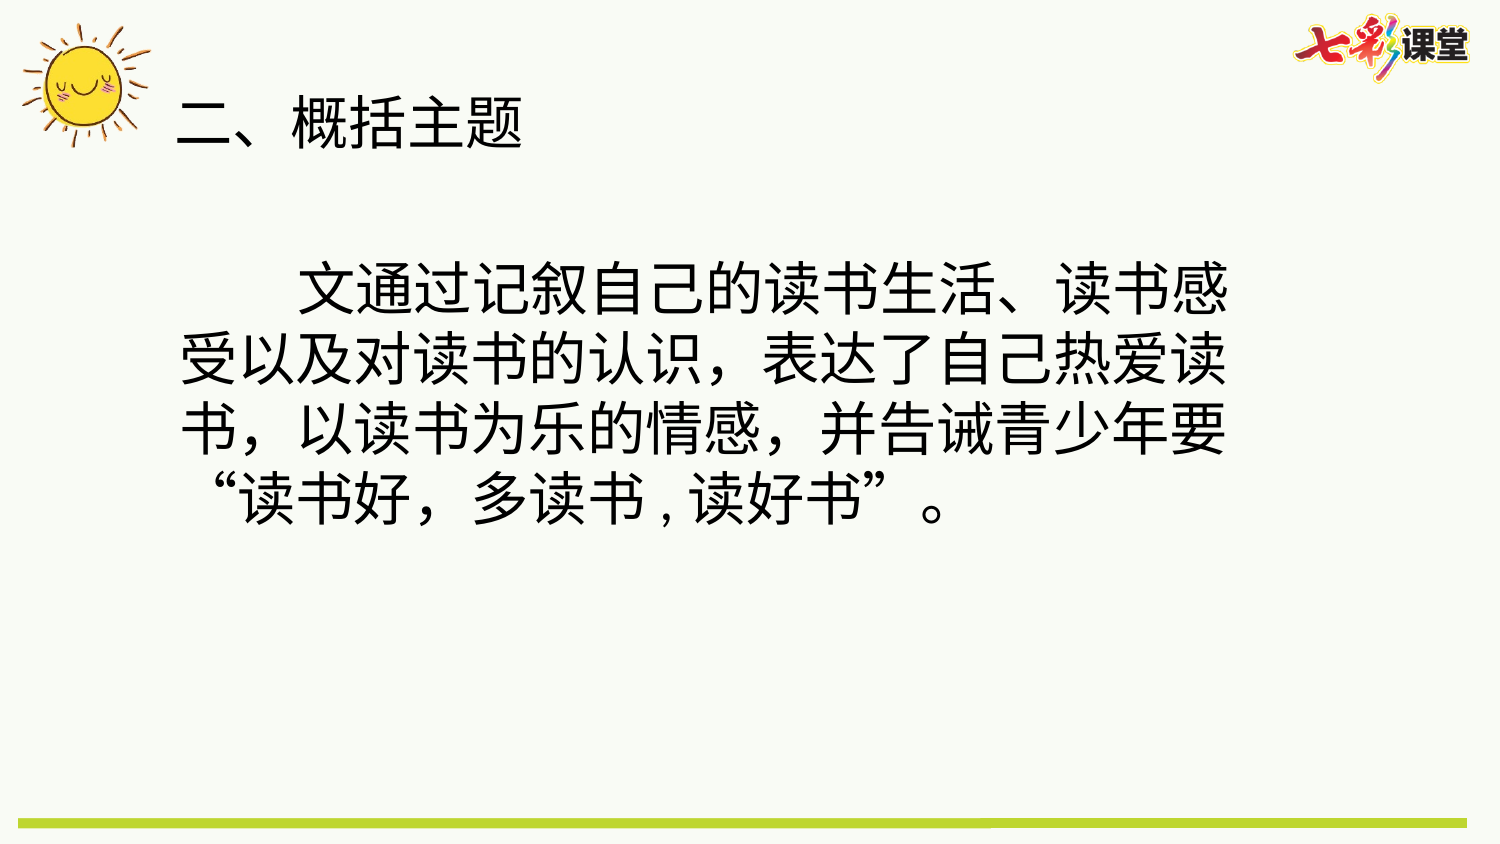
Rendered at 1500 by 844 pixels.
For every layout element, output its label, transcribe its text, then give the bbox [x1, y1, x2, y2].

picture [0, 0, 173, 172]
picture [18, 771, 1467, 844]
picture [1291, 9, 1472, 87]
text_box 二、概括主题 [159, 79, 560, 164]
text_box 文通过记叙自己的读书生活、读书感受以及对读书的认识，表达了自己热爱读书，以读书为乐的情感，并告诫青少年要“读书好，多读书,读好书”。 [164, 244, 1276, 540]
